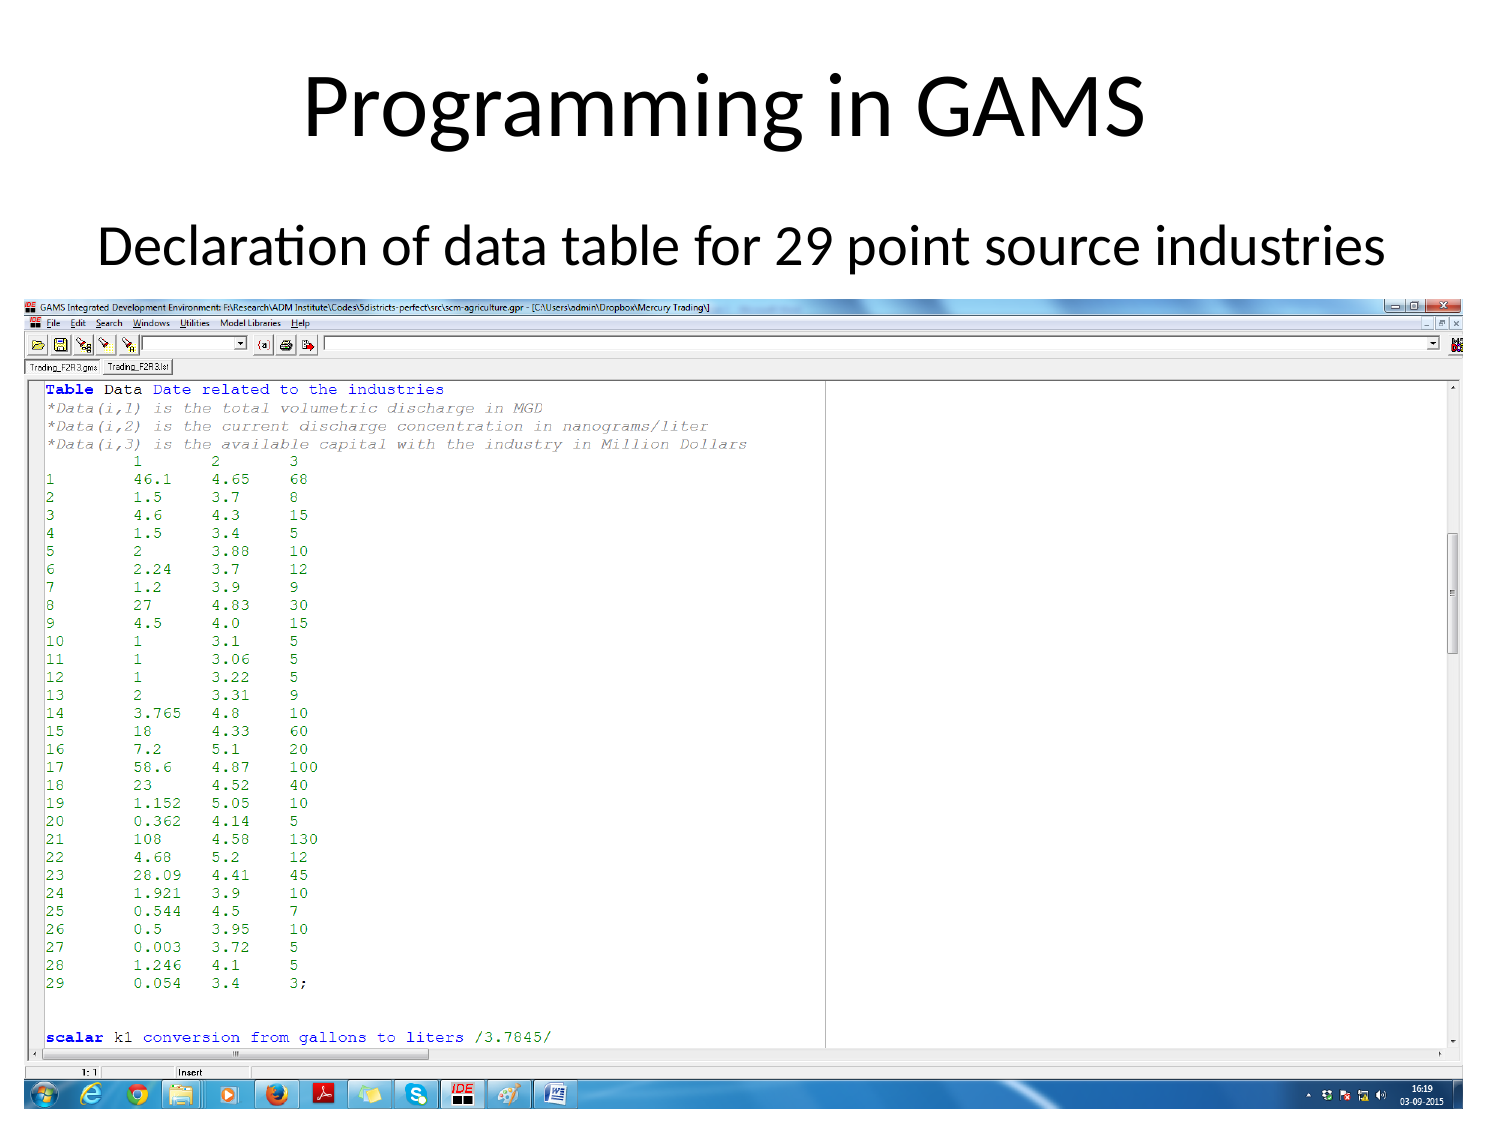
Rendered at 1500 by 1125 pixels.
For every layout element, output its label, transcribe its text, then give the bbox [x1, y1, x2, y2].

text_box Declaration of data table for 29 point source industries [83, 200, 1402, 285]
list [24, 299, 1463, 1109]
title Programming in GAMS [50, 6, 1400, 194]
